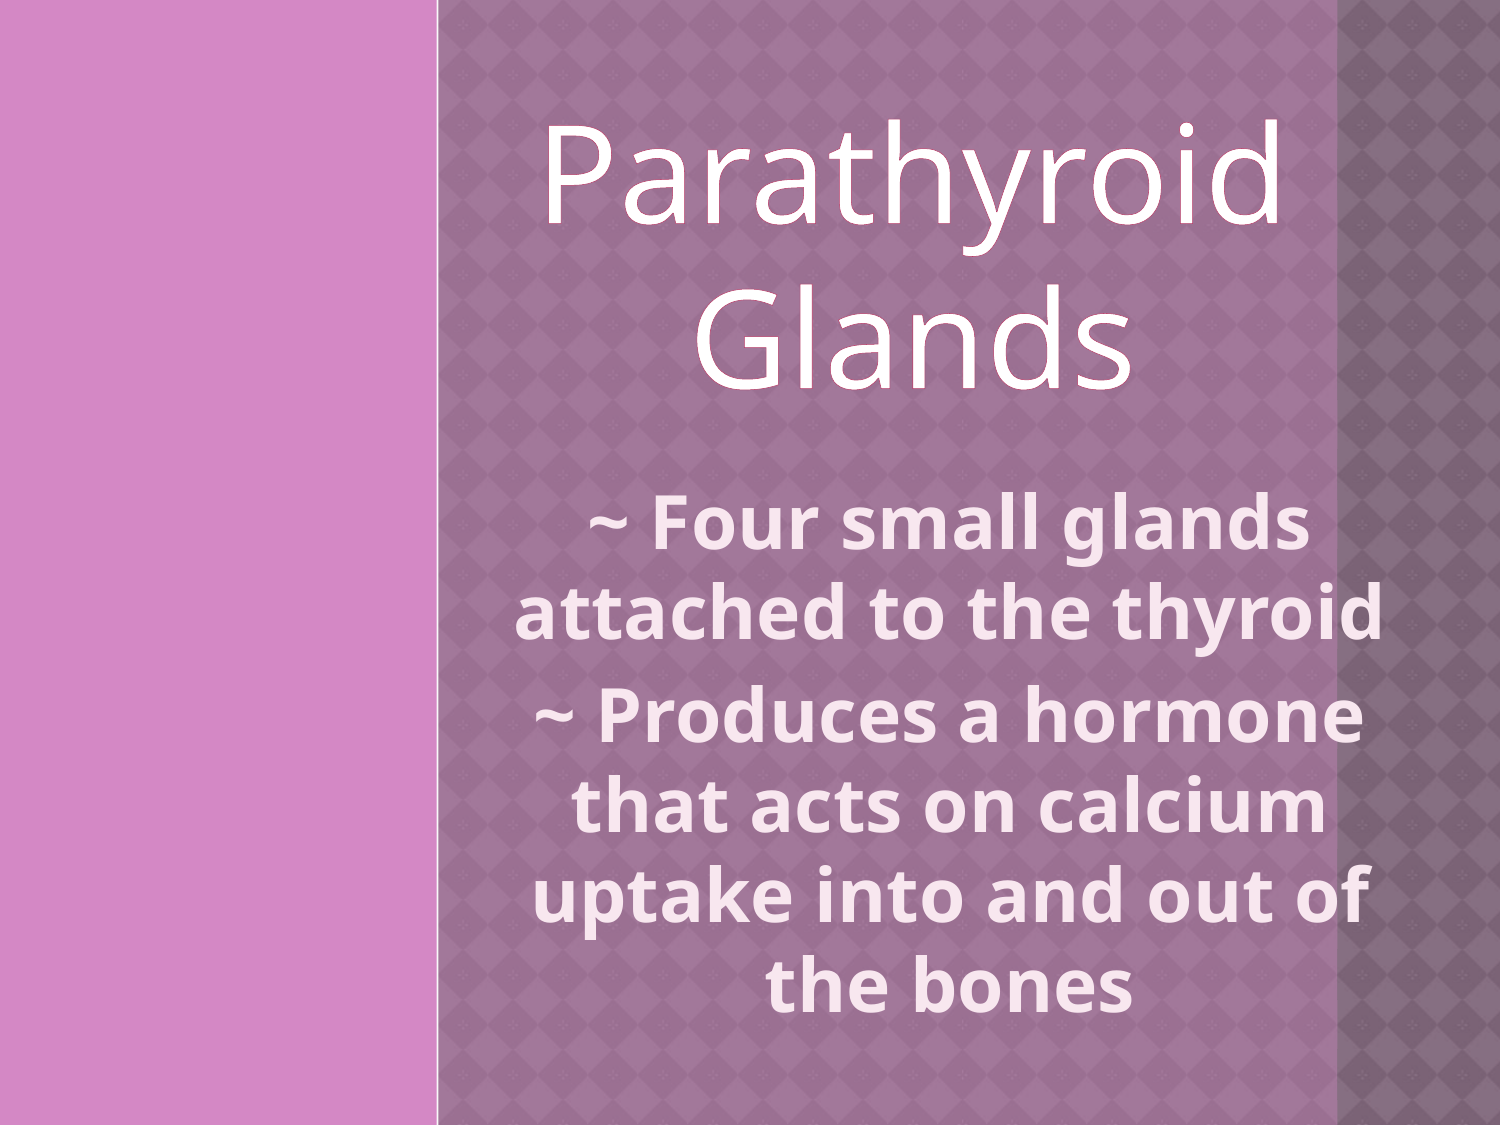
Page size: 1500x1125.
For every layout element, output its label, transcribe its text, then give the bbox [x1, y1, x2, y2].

subtitle ~ Four small glands attached to the thyroid ~ Produces a hormone that acts on calcium uptake into and out of the bones [462, 474, 1438, 1088]
title Parathyroid Glands [412, 174, 1413, 417]
